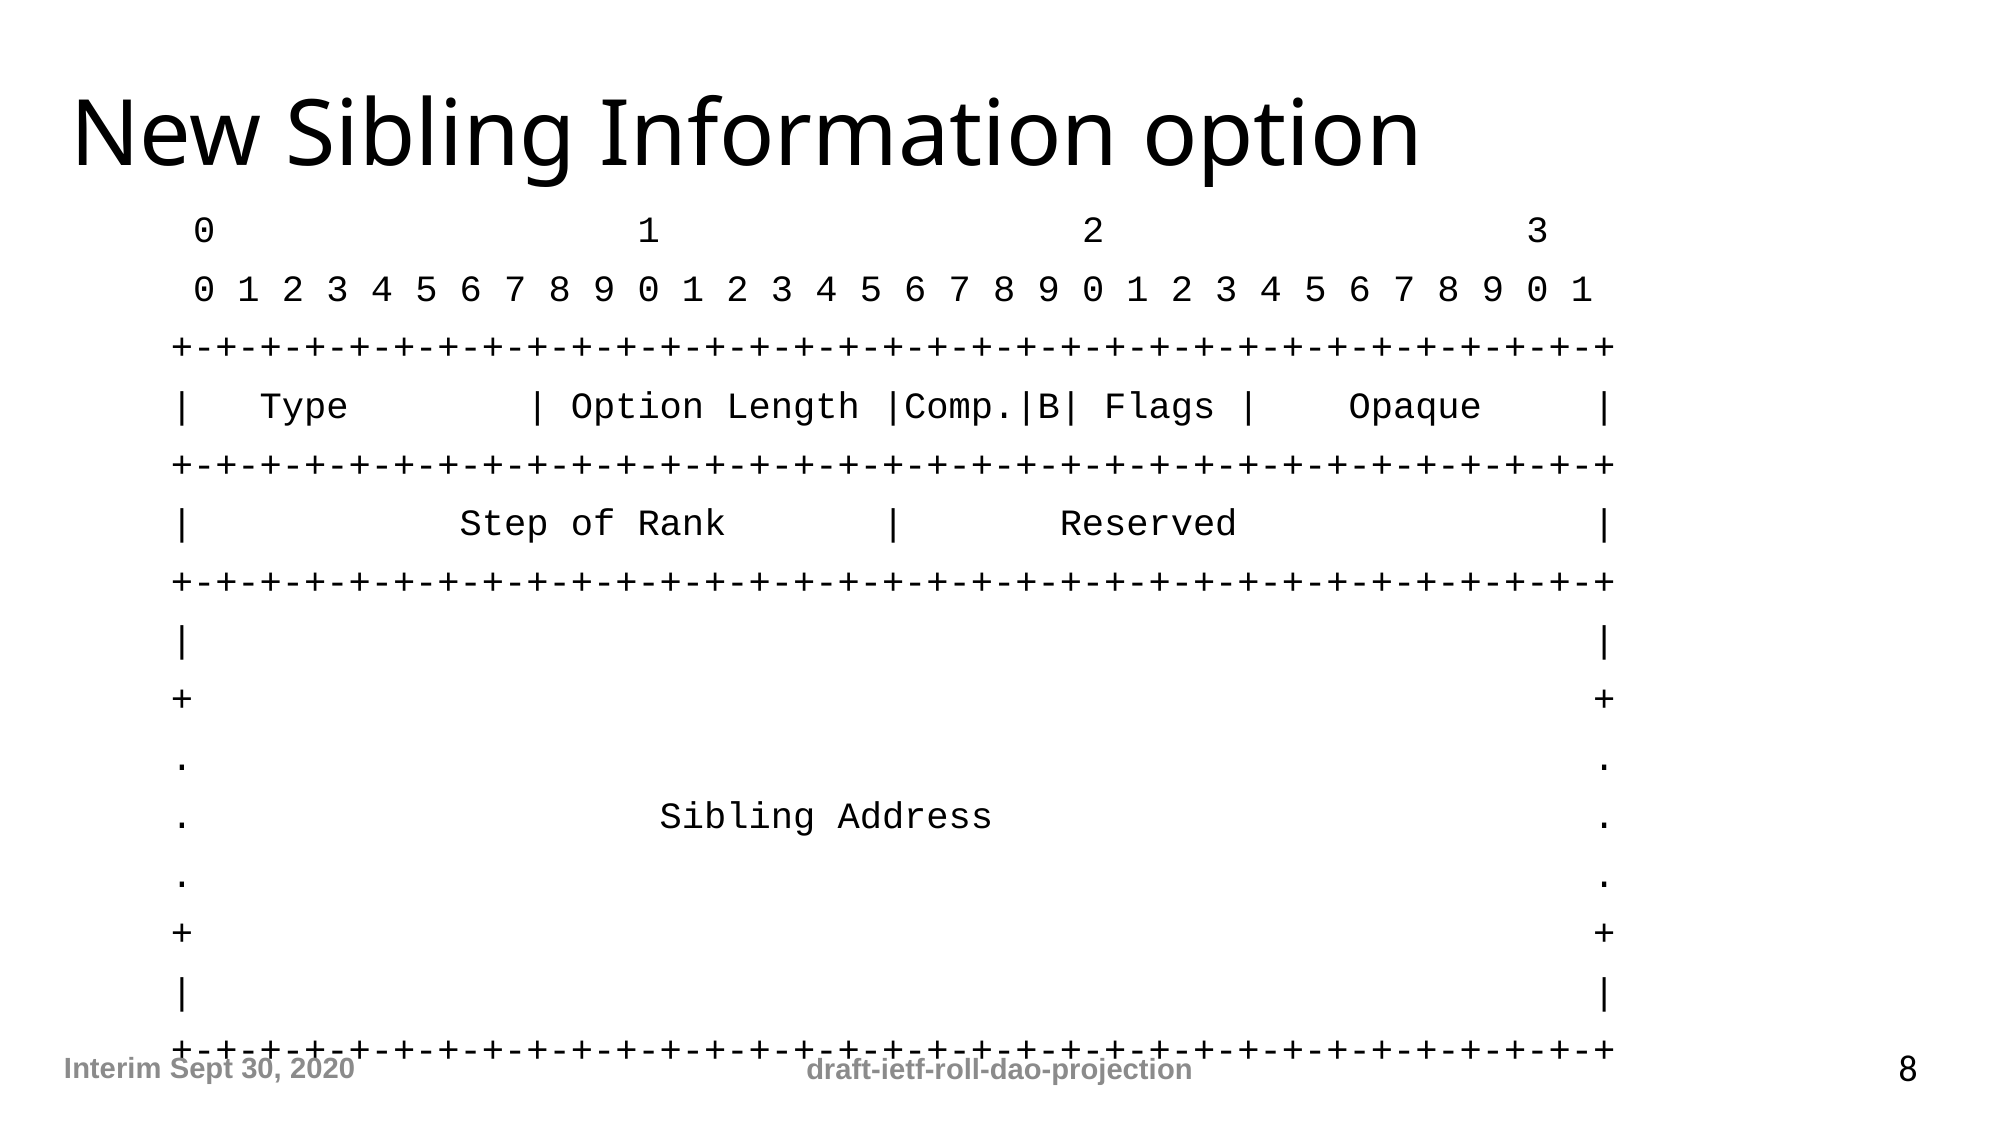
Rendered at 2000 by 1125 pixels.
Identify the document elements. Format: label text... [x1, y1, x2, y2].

list 0 1 2 3 0 1 2 3 4 5 6 7 8 9 0 1 2 3 4 5 6 7 8 9 0 1 2 3 4 5 6 7 8 9 0 1 +-+-+-+-+-+-+-+-+-+-+-+-+-+-+-+-+-+-+-+-+-+-+-+-+-+-+-+-+-+-+-+-+ | Type | Option Length |Comp.|B| Flags | Opaque | +-+-+-+-+-+-+-+-+-+-+-+-+-+-+-+-+-+-+-+-+-+-+-+-+-+-+-+-+-+-+-+-+ | Step of Rank | Reserved | +-+-+-+-+-+-+-+-+-+-+-+-+-+-+-+-+-+-+-+-+-+-+-+-+-+-+-+-+-+-+-+-+ | | + + . . . Sibling Address . . . + + | | +-+-+-+-+-+-+-+-+-+-+-+-+-+-+-+-+-+-+-+-+-+-+-+-+-+-+-+-+-+-+-+-+ [0, 203, 1951, 1080]
title New Sibling Information option [55, 26, 1780, 245]
text_box 8 [1482, 1036, 1933, 1097]
text_box draft-ietf-roll-dao-projection [662, 1038, 1338, 1098]
text_box Interim Sept 30, 2020 [48, 1036, 724, 1097]
